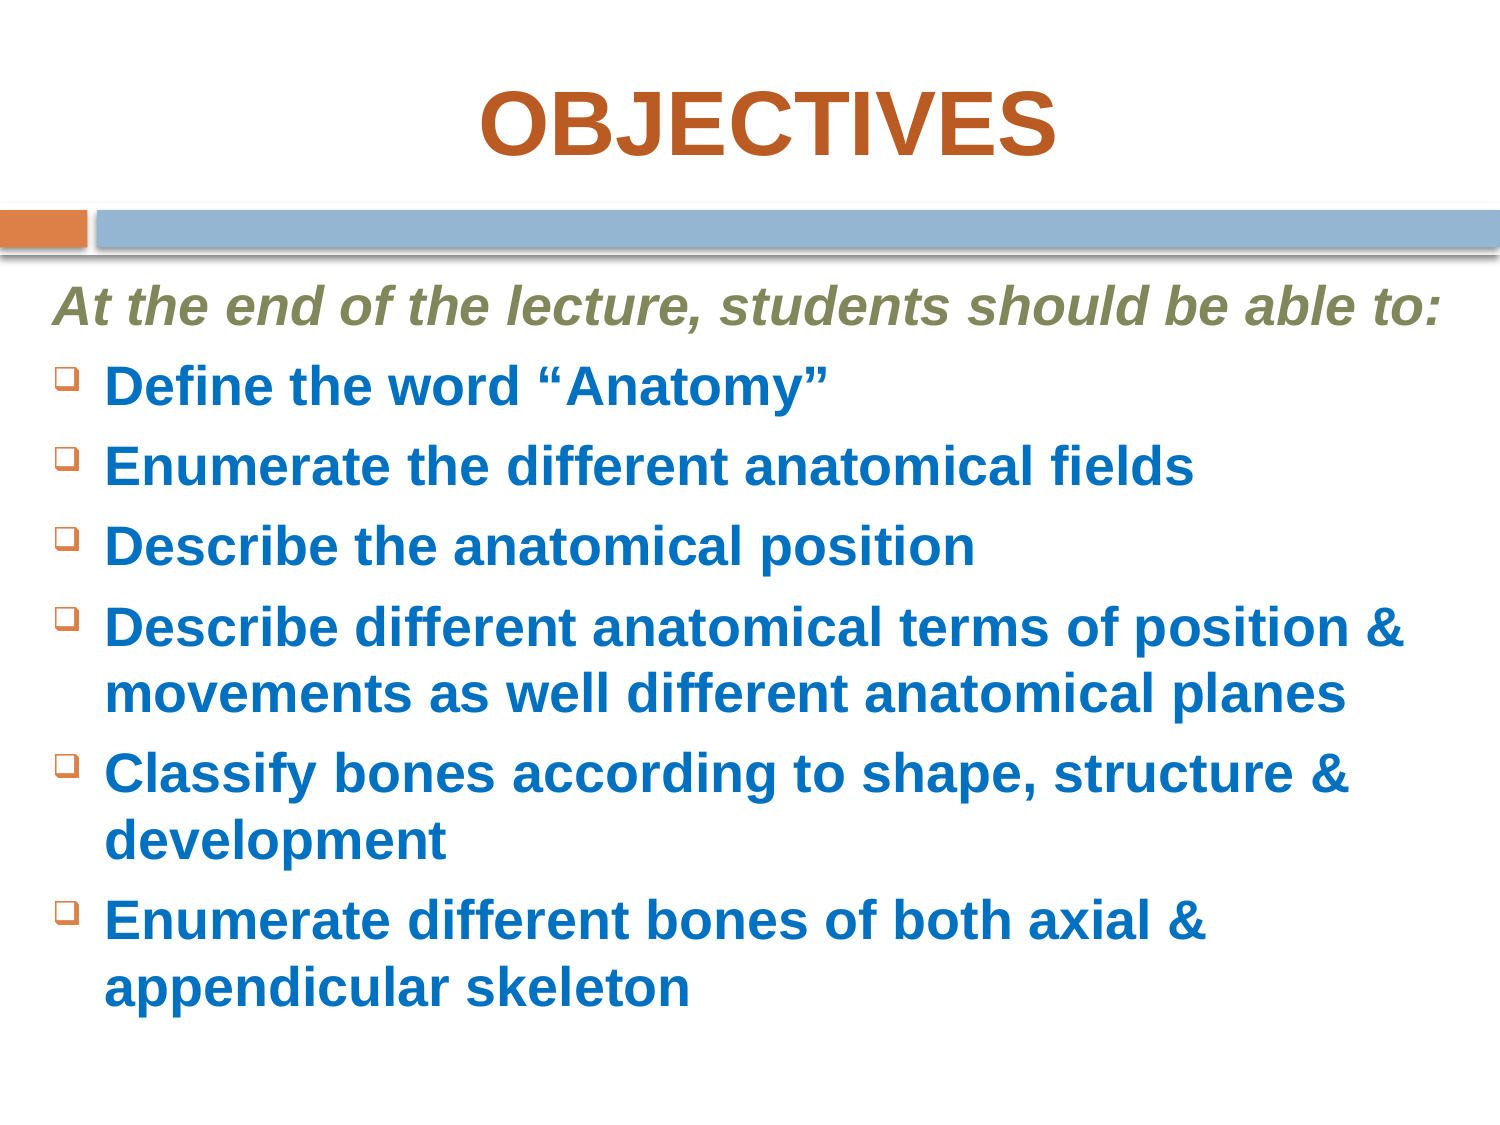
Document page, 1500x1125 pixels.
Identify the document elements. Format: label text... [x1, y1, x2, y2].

title OBJECTIVES [100, 37, 1438, 200]
list At the end of the lecture, students should be able to: Define the word “Anatomy” Enumerate the different anatomical fields Describe the anatomical position Describe different anatomical terms of position & movements as well different anatomical planes Classify bones according to shape, structure & development Enumerate different bones of both axial & appendicular skeleton [37, 262, 1463, 1088]
